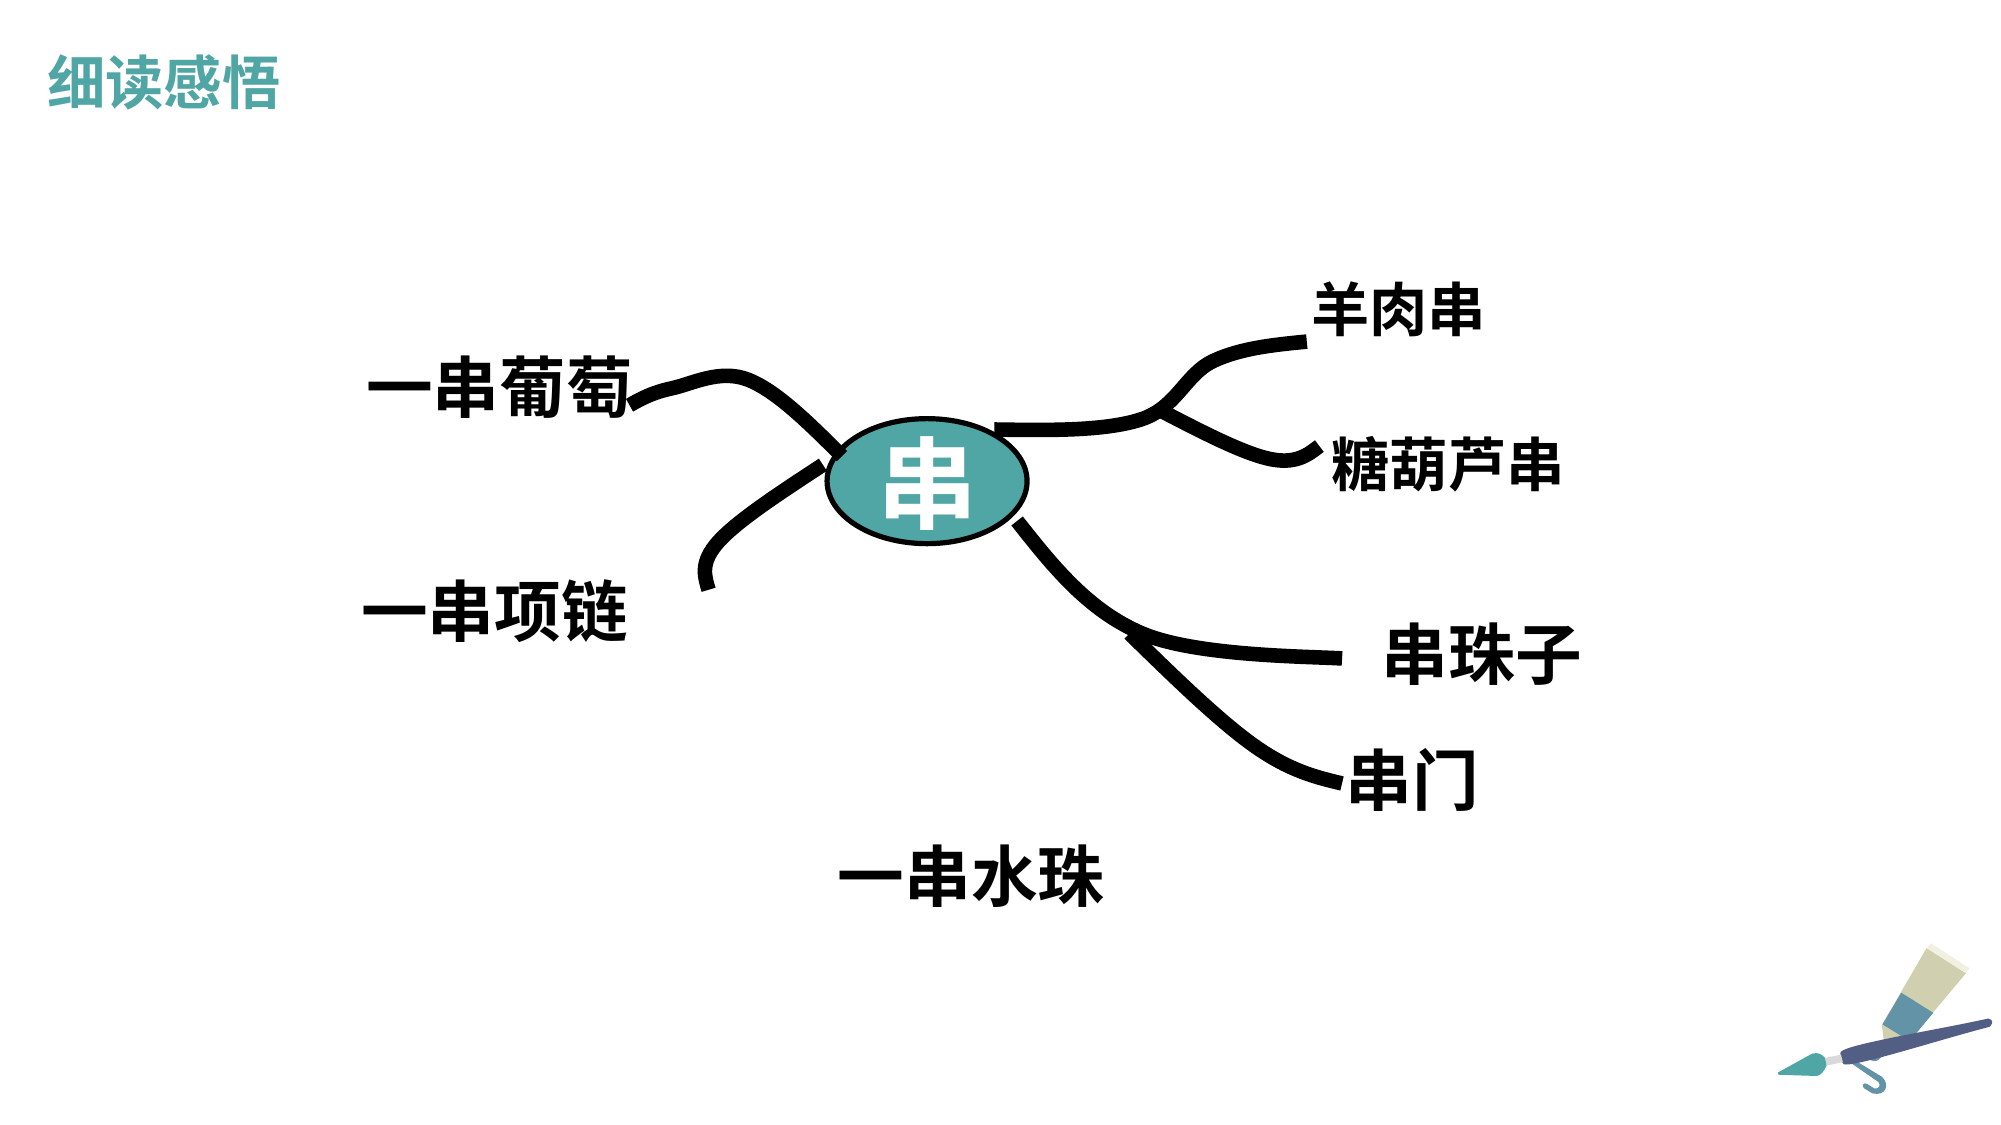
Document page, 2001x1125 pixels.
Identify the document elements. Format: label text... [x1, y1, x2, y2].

text_box 串 [827, 418, 1028, 544]
text_box [749, 386, 843, 457]
text_box 羊肉串 [1296, 265, 1627, 351]
text_box 串珠子 [1367, 605, 1615, 701]
text_box [706, 464, 823, 572]
text_box 串门 [1330, 731, 1500, 826]
text_box [994, 342, 1296, 430]
text_box [1156, 408, 1316, 461]
text_box 一串葡萄 [351, 338, 761, 434]
text_box 糖葫芦串 [1316, 421, 1622, 506]
text_box [1129, 633, 1330, 781]
text_box 一串水珠 [822, 827, 1436, 922]
text_box 细读感悟 [32, 38, 296, 124]
text_box 一串项链 [346, 562, 725, 658]
text_box [1017, 520, 1343, 659]
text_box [1811, 945, 1974, 1125]
